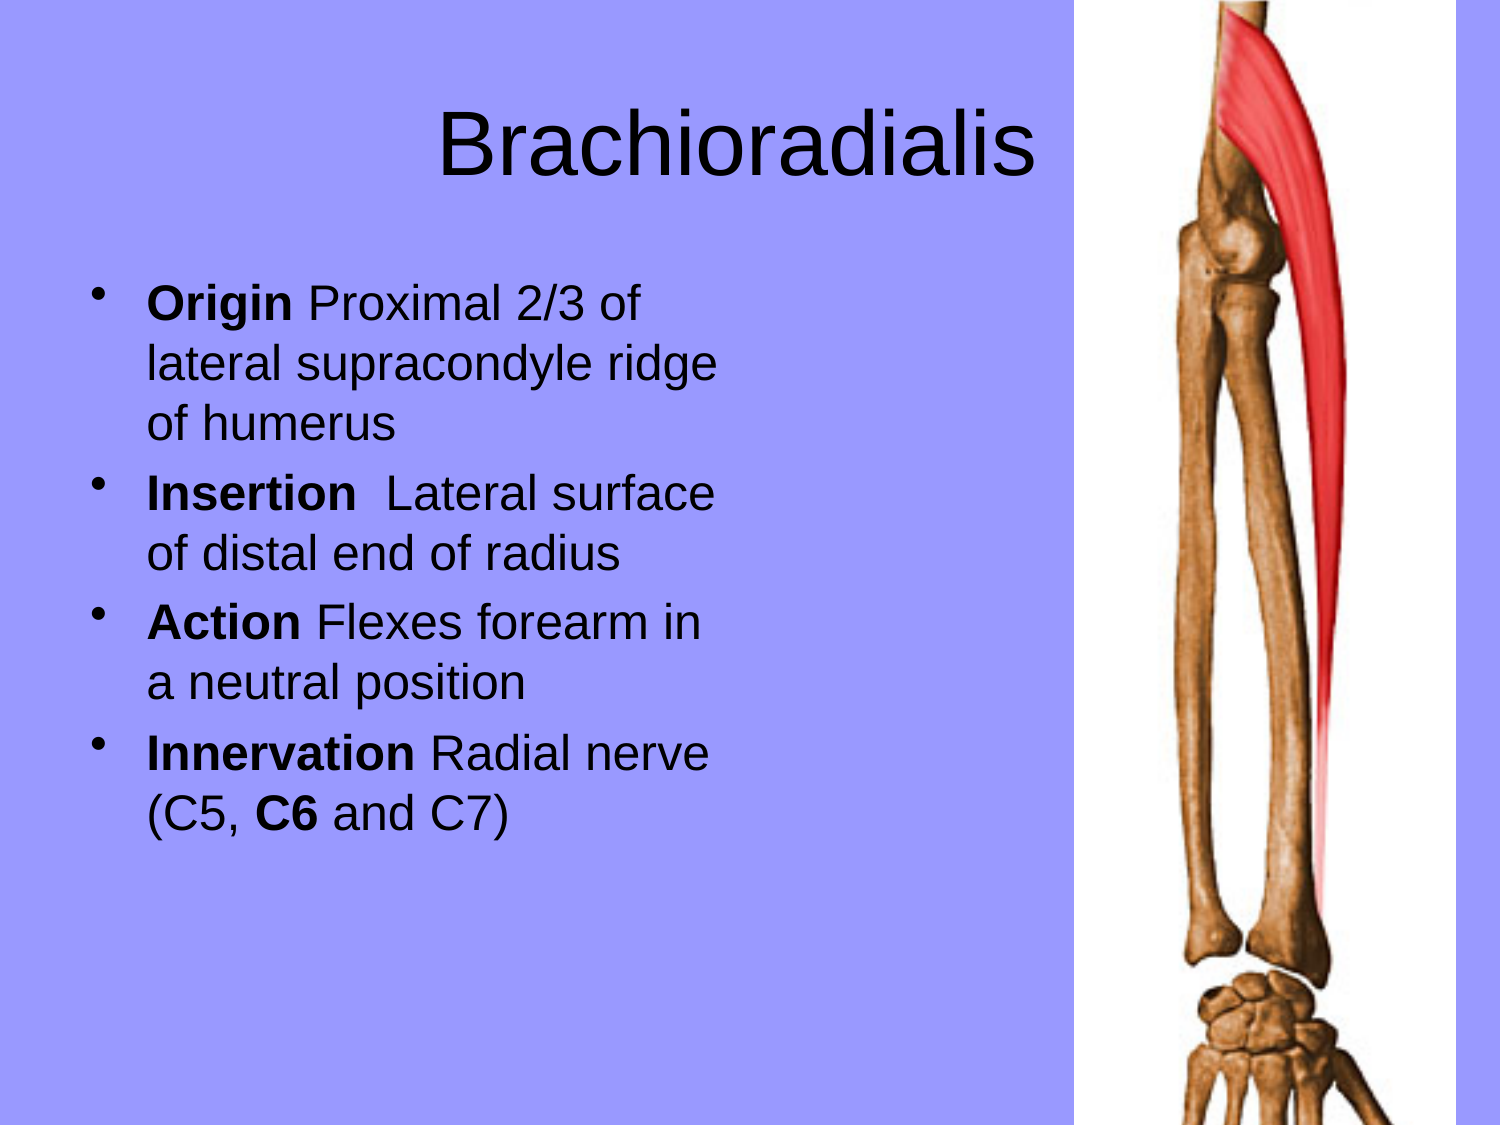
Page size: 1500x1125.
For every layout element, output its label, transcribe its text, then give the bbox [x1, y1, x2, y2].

title Brachioradialis [75, 45, 1069, 233]
list Origin Proximal 2/3 of lateral supracondyle ridge of humerus Insertion Lateral surface of distal end of radius Action Flexes forearm in a neutral position Innervation Radial nerve (C5, C6 and C7) [75, 262, 738, 1005]
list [1074, 0, 1457, 1125]
